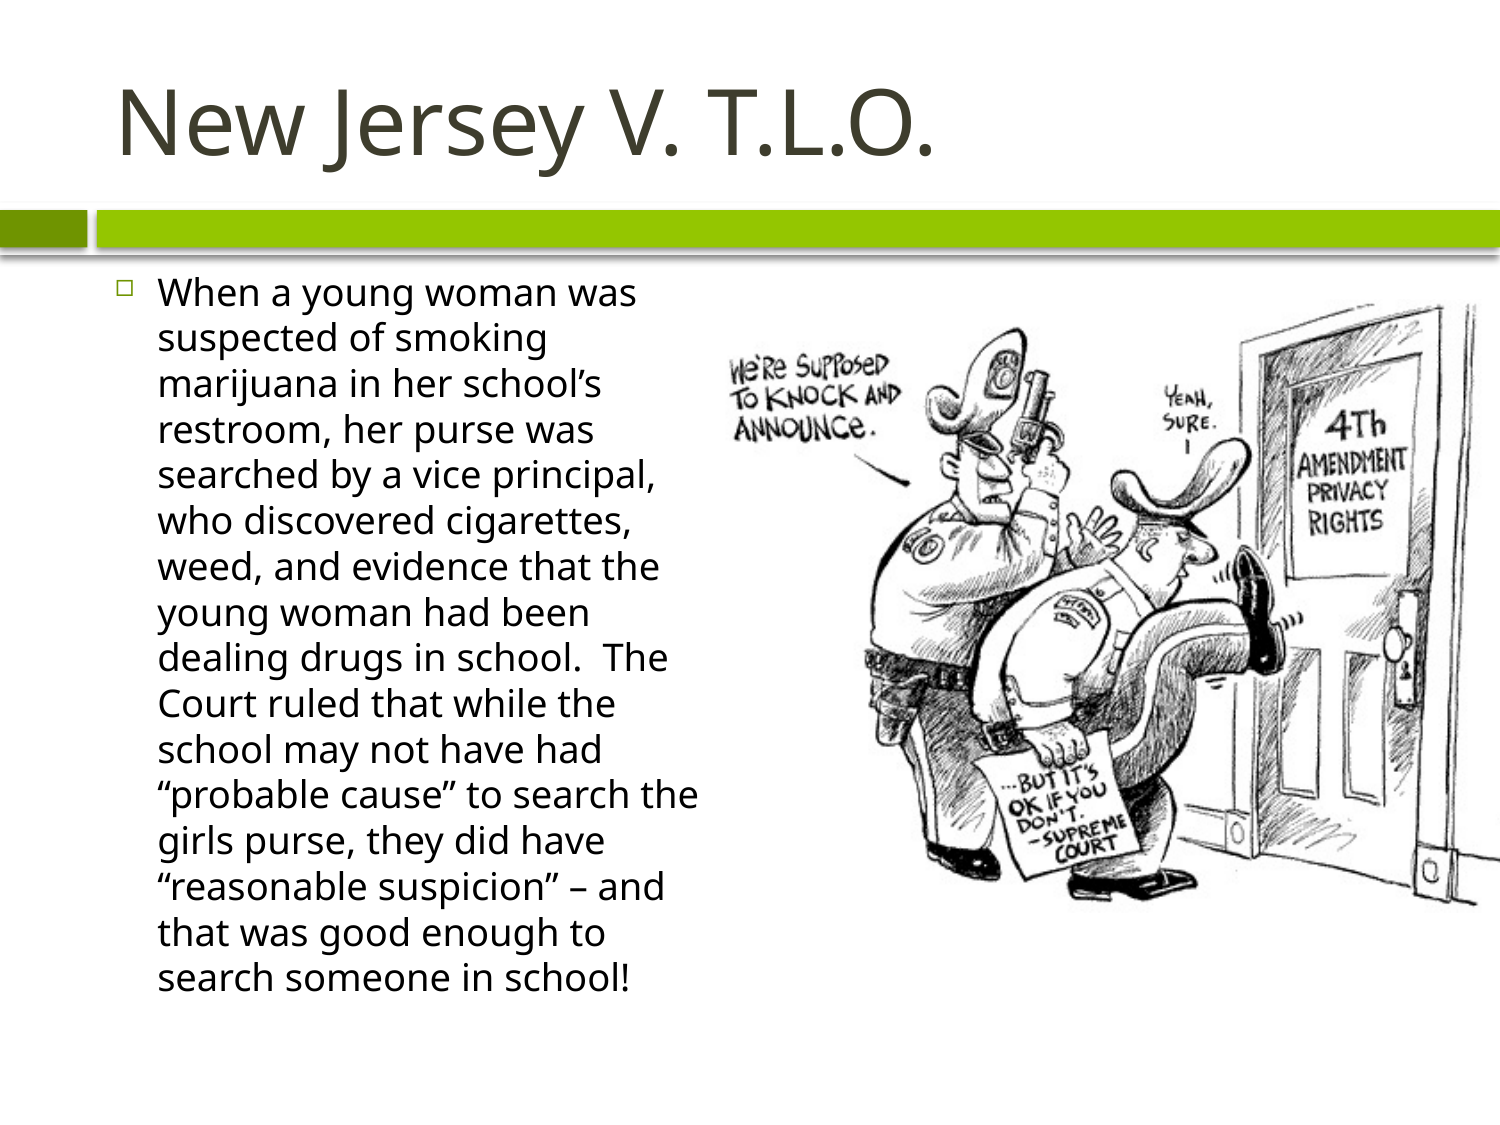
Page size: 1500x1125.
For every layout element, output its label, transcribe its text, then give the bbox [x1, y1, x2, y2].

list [712, 299, 1500, 913]
title New Jersey V. T.L.O. [99, 37, 1438, 200]
list When a young woman was suspected of smoking marijuana in her school’s restroom, her purse was searched by a vice principal, who discovered cigarettes, weed, and evidence that the young woman had been dealing drugs in school. The Court ruled that while the school may not have had “probable cause” to search the girls purse, they did have “reasonable suspicion” – and that was good enough to search someone in school! [99, 260, 738, 1011]
